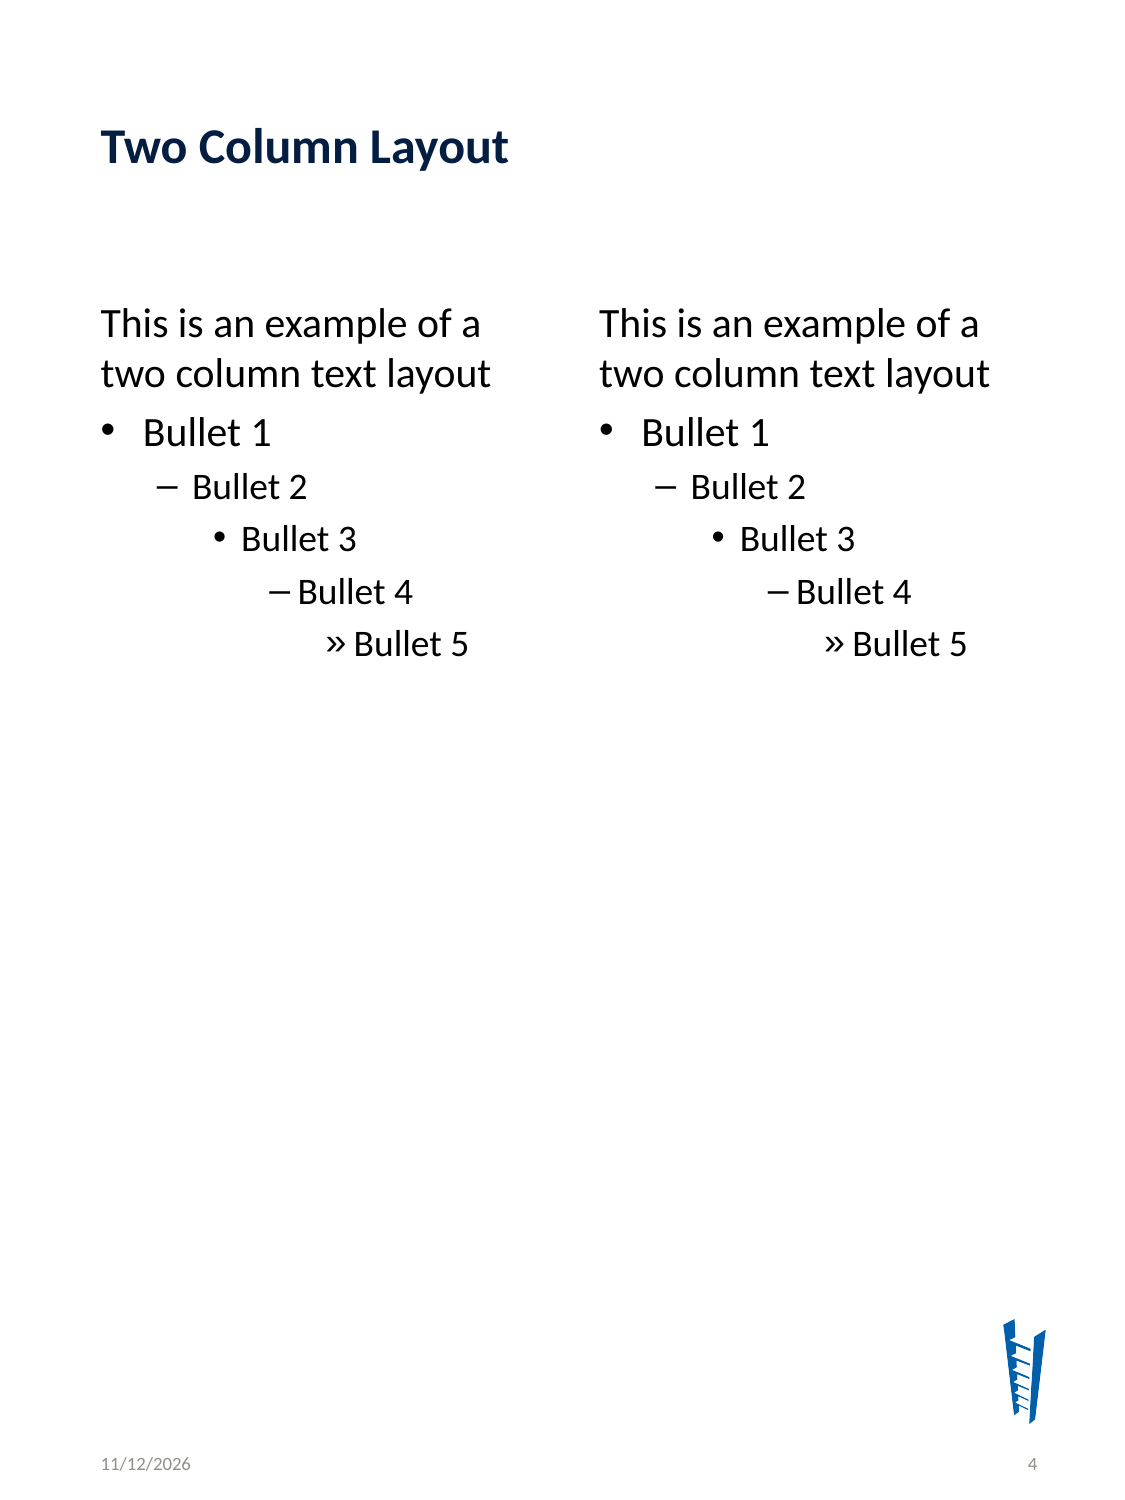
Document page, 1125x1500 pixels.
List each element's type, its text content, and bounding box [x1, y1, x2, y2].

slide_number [100, 1441, 264, 1487]
title Two Column Layout [100, 59, 1038, 228]
picture [1003, 1319, 1046, 1424]
list This is an example of a two column text layout Bullet 1 Bullet 2 Bullet 3 Bullet 4 Bullet 5 This is an example of a two column text layout Bullet 1 Bullet 2 Bullet 3 Bullet 4 Bullet 5 [100, 288, 1038, 1325]
slide_number 4 [874, 1441, 1038, 1487]
